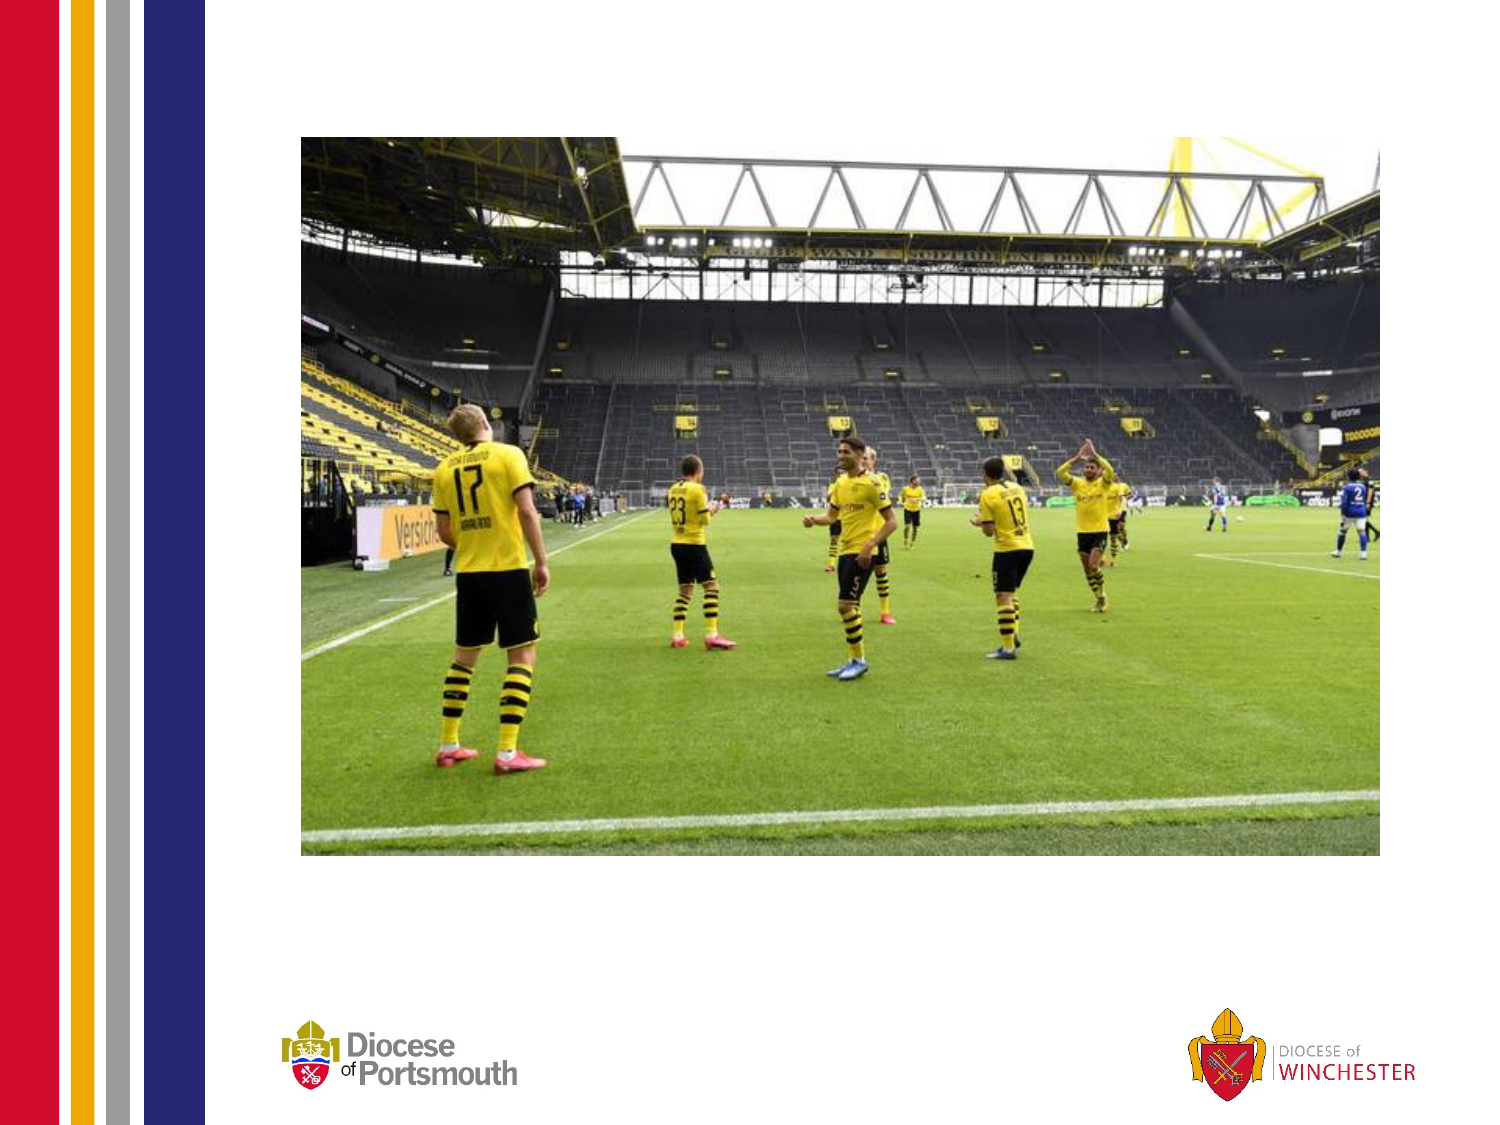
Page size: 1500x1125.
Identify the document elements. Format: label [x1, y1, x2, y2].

picture [277, 1017, 521, 1092]
picture [1175, 1003, 1424, 1106]
list [301, 137, 1380, 856]
